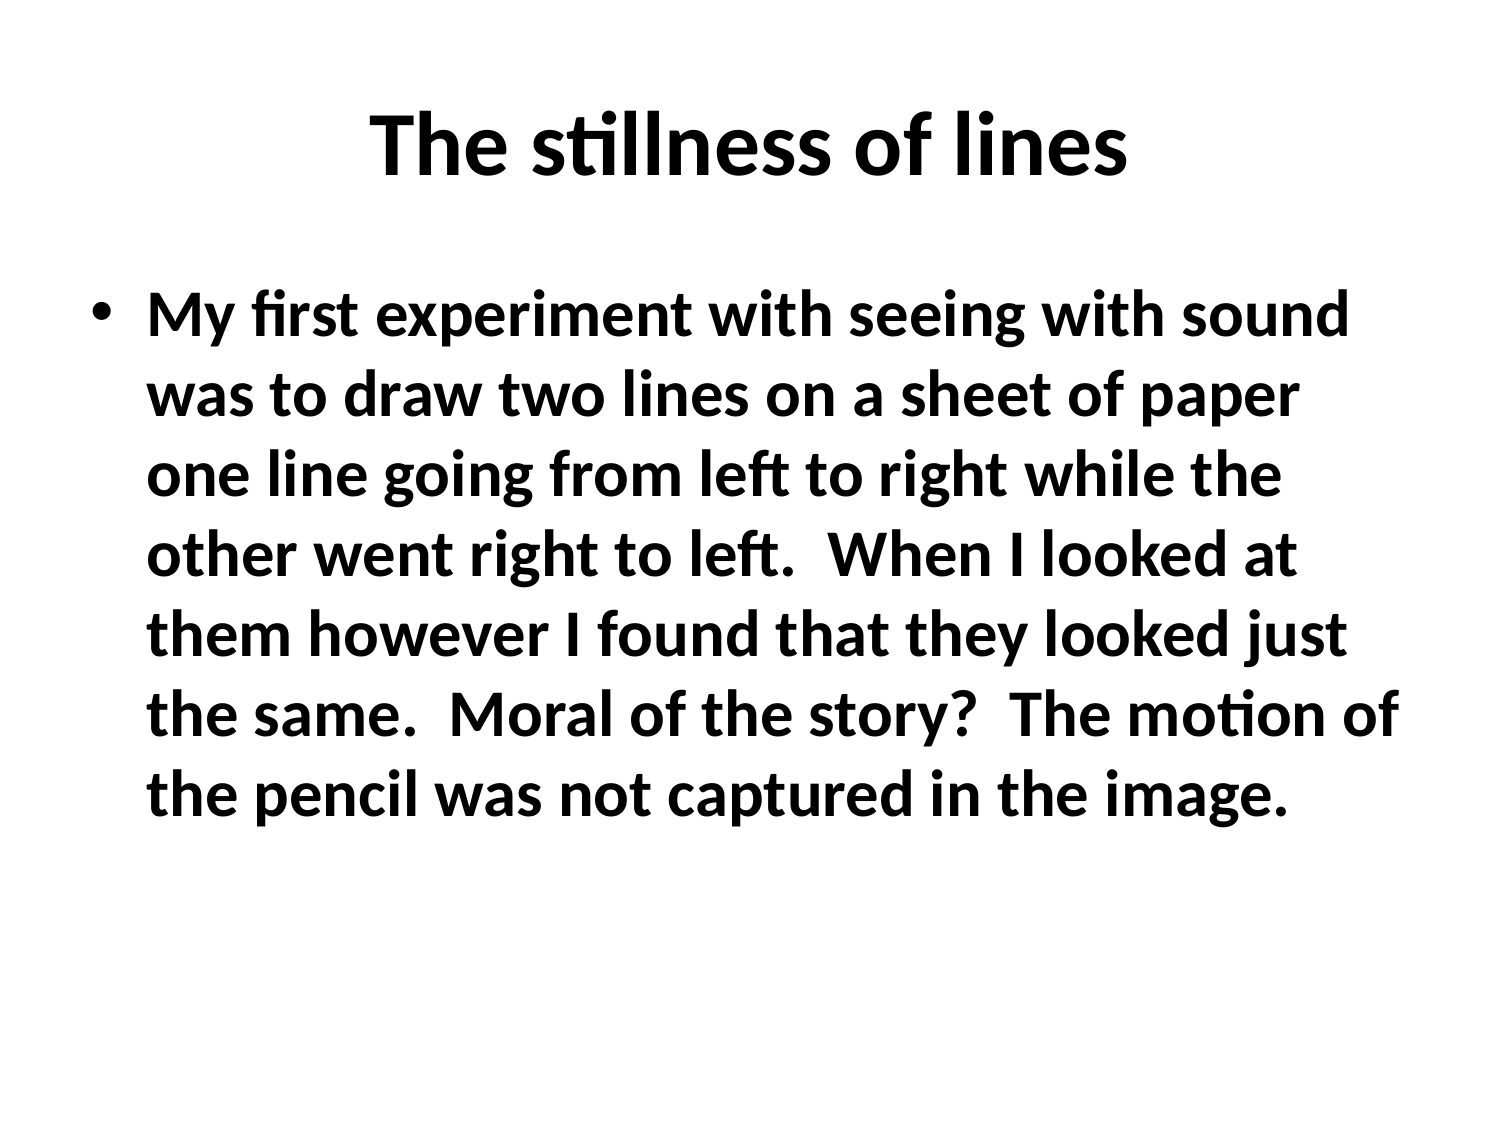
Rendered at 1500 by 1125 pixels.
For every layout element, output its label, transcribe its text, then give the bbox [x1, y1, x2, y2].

title The stillness of lines [74, 44, 1426, 233]
list My first experiment with seeing with sound was to draw two lines on a sheet of paper one line going from left to right while the other went right to left. When I looked at them however I found that they looked just the same. Moral of the story? The motion of the pencil was not captured in the image. [74, 262, 1426, 1006]
